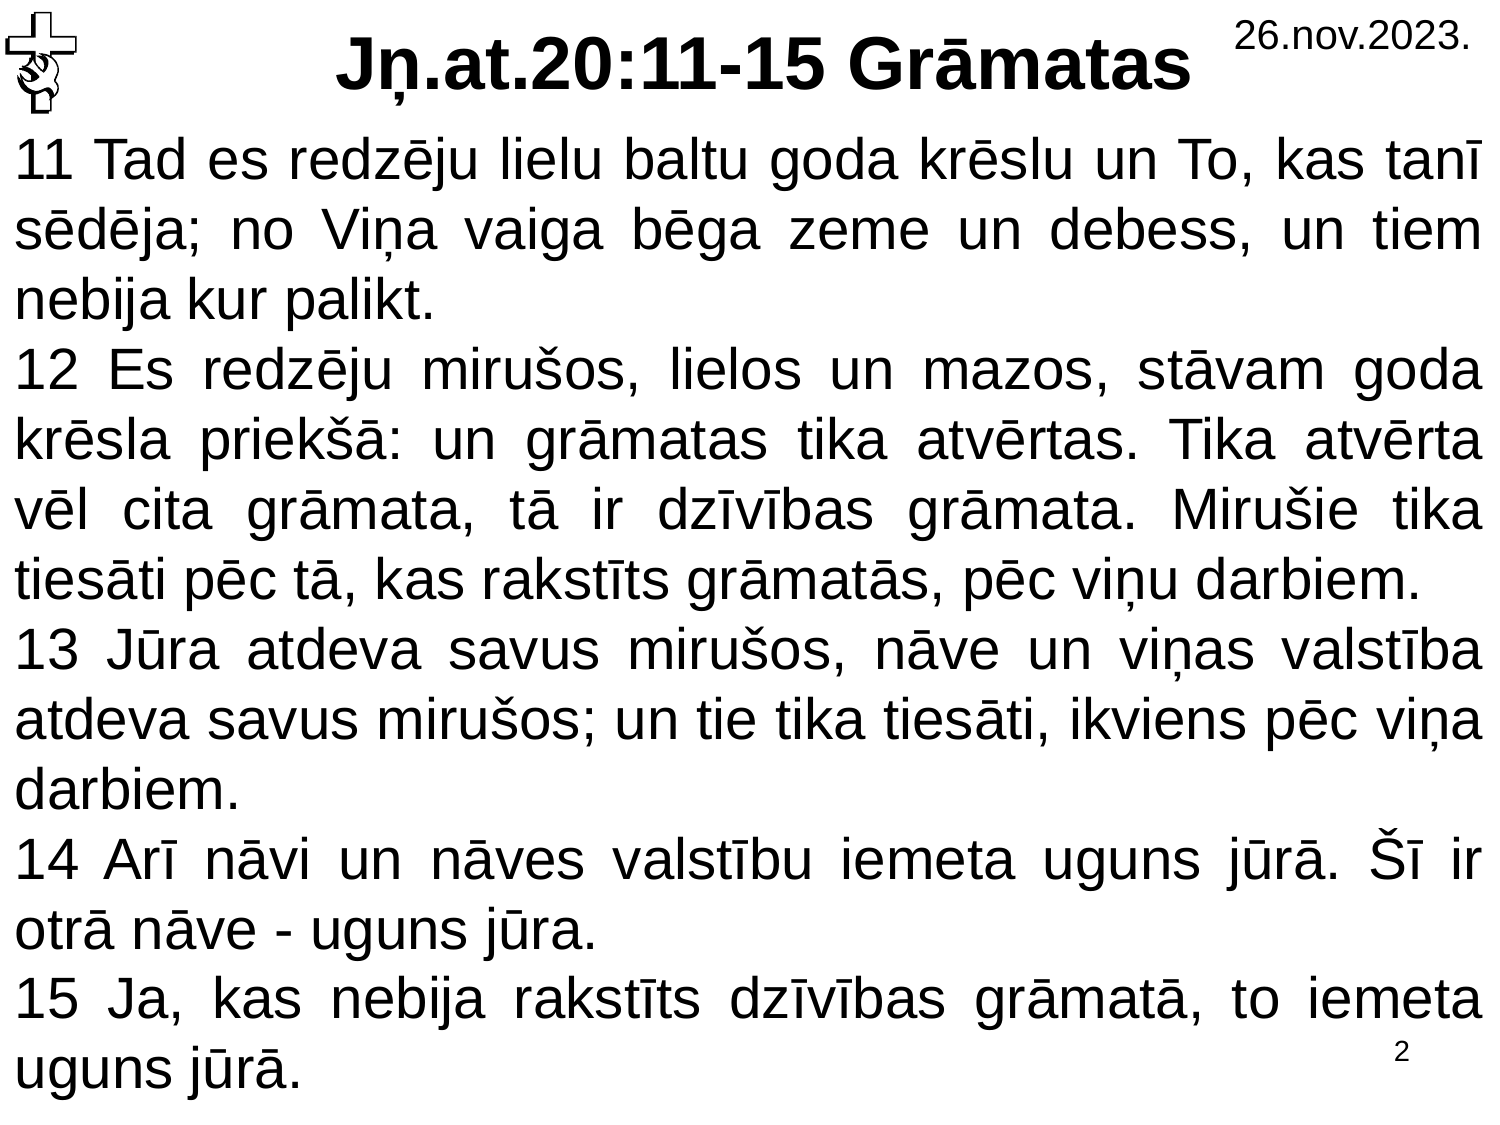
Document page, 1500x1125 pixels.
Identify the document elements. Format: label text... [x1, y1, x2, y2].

text_box 11 Tad es redzēju lielu baltu goda krēslu un To, kas tanī sēdēja; no Viņa vaiga bēga zeme un debess, un tiem nebija kur palikt. 12 Es redzēju mirušos, lielos un mazos, stāvam goda krēsla priekšā: un grāmatas tika atvērtas. Tika atvērta vēl cita grāmata, tā ir dzīvības grāmata. Mirušie tika tiesāti pēc tā, kas rakstīts grāmatās, pēc viņu darbiem. 13 Jūra atdeva savus mirušos, nāve un viņas valstība atdeva savus mirušos; un tie tika tiesāti, ikviens pēc viņa darbiem. 14 Arī nāvi un nāves valstību iemeta uguns jūrā. Šī ir otrā nāve - uguns jūra. 15 Ja, kas nebija rakstīts dzīvības grāmatā, to iemeta uguns jūrā. [0, 113, 1500, 1108]
title Jņ.at.20:11-15 Grāmatas [29, 0, 1500, 113]
text_box 26.nov.2023. [1218, 0, 1500, 65]
picture [5, 11, 77, 114]
